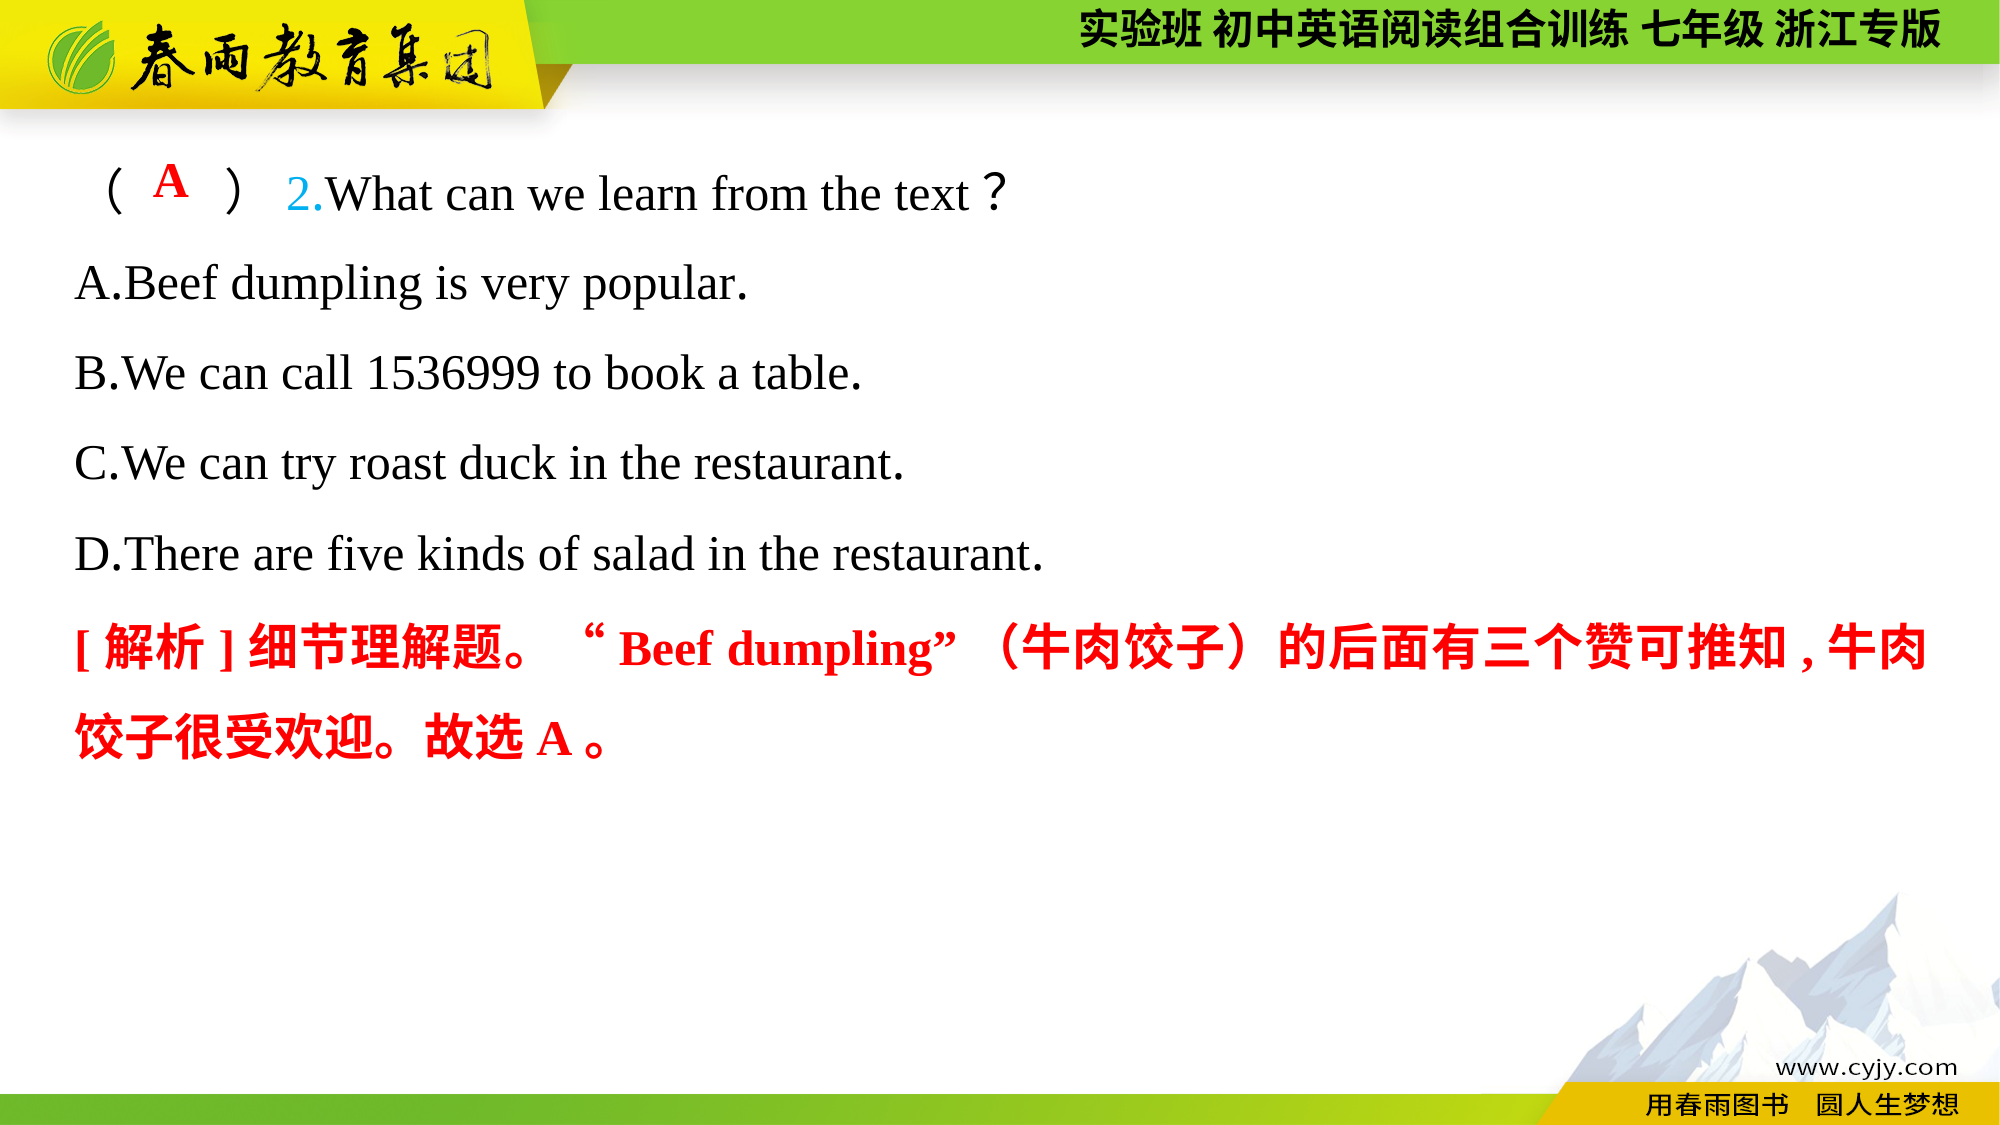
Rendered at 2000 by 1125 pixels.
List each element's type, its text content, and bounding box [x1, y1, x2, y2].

list （ ）2.What can we learn from the text？ A.Beef dumpling is very popular. B.We can call 1536999 to book a table. C.We can try roast duck in the restaurant. D.There are five kinds of salad in the restaurant. [59, 122, 1944, 577]
picture [0, 0, 2000, 1125]
text_box [解析]细节理解题。“Beef dumpling”（牛肉饺子）的后面有三个赞可推知,牛肉饺子很受欢迎。故选A。 [59, 577, 1944, 773]
text_box A [138, 140, 204, 216]
